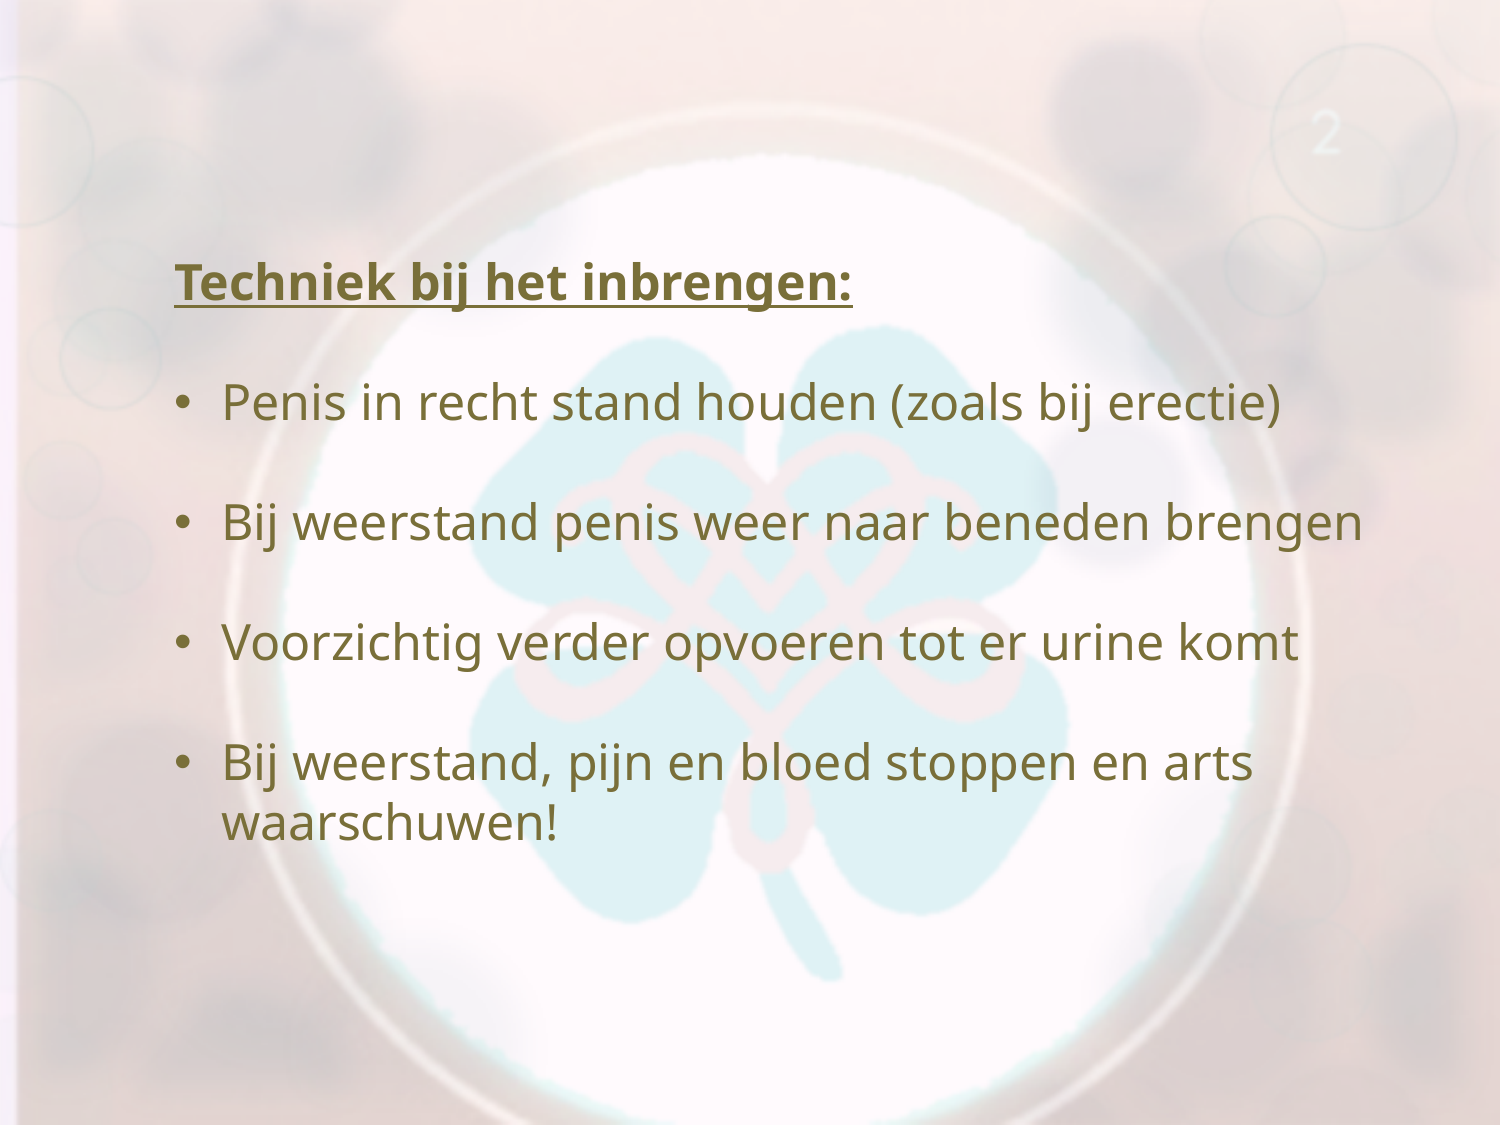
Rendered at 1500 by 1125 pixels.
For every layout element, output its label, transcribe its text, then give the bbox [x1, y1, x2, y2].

picture [0, 0, 1500, 1125]
text_box Techniek bij het inbrengen: Penis in recht stand houden (zoals bij erectie) Bij weerstand penis weer naar beneden brengen Voorzichtig verder opvoeren tot er urine komt Bij weerstand, pijn en bloed stoppen en arts waarschuwen! [159, 243, 1435, 859]
